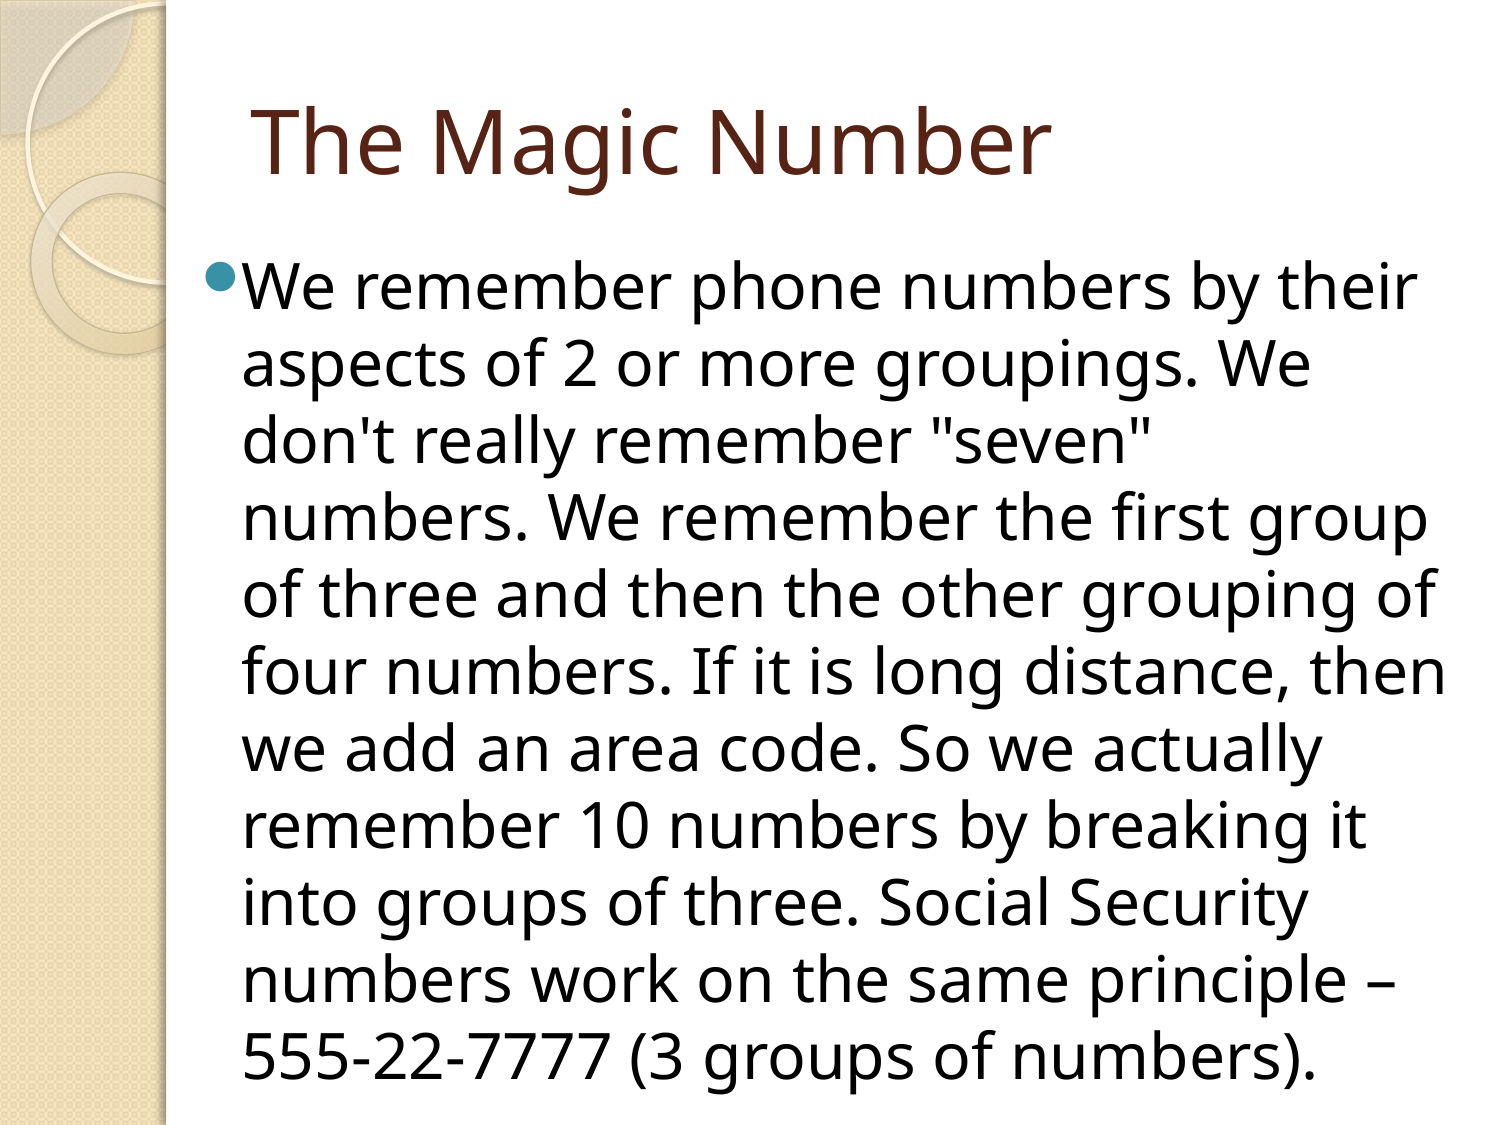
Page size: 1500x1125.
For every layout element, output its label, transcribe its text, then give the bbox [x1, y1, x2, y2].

list We remember phone numbers by their aspects of 2 or more groupings. We don't really remember "seven" numbers. We remember the first group of three and then the other grouping of four numbers. If it is long distance, then we add an area code. So we actually remember 10 numbers by breaking it into groups of three. Social Security numbers work on the same principle – 555-22-7777 (3 groups of numbers). [174, 237, 1466, 1125]
title The Magic Number [235, 45, 1466, 233]
